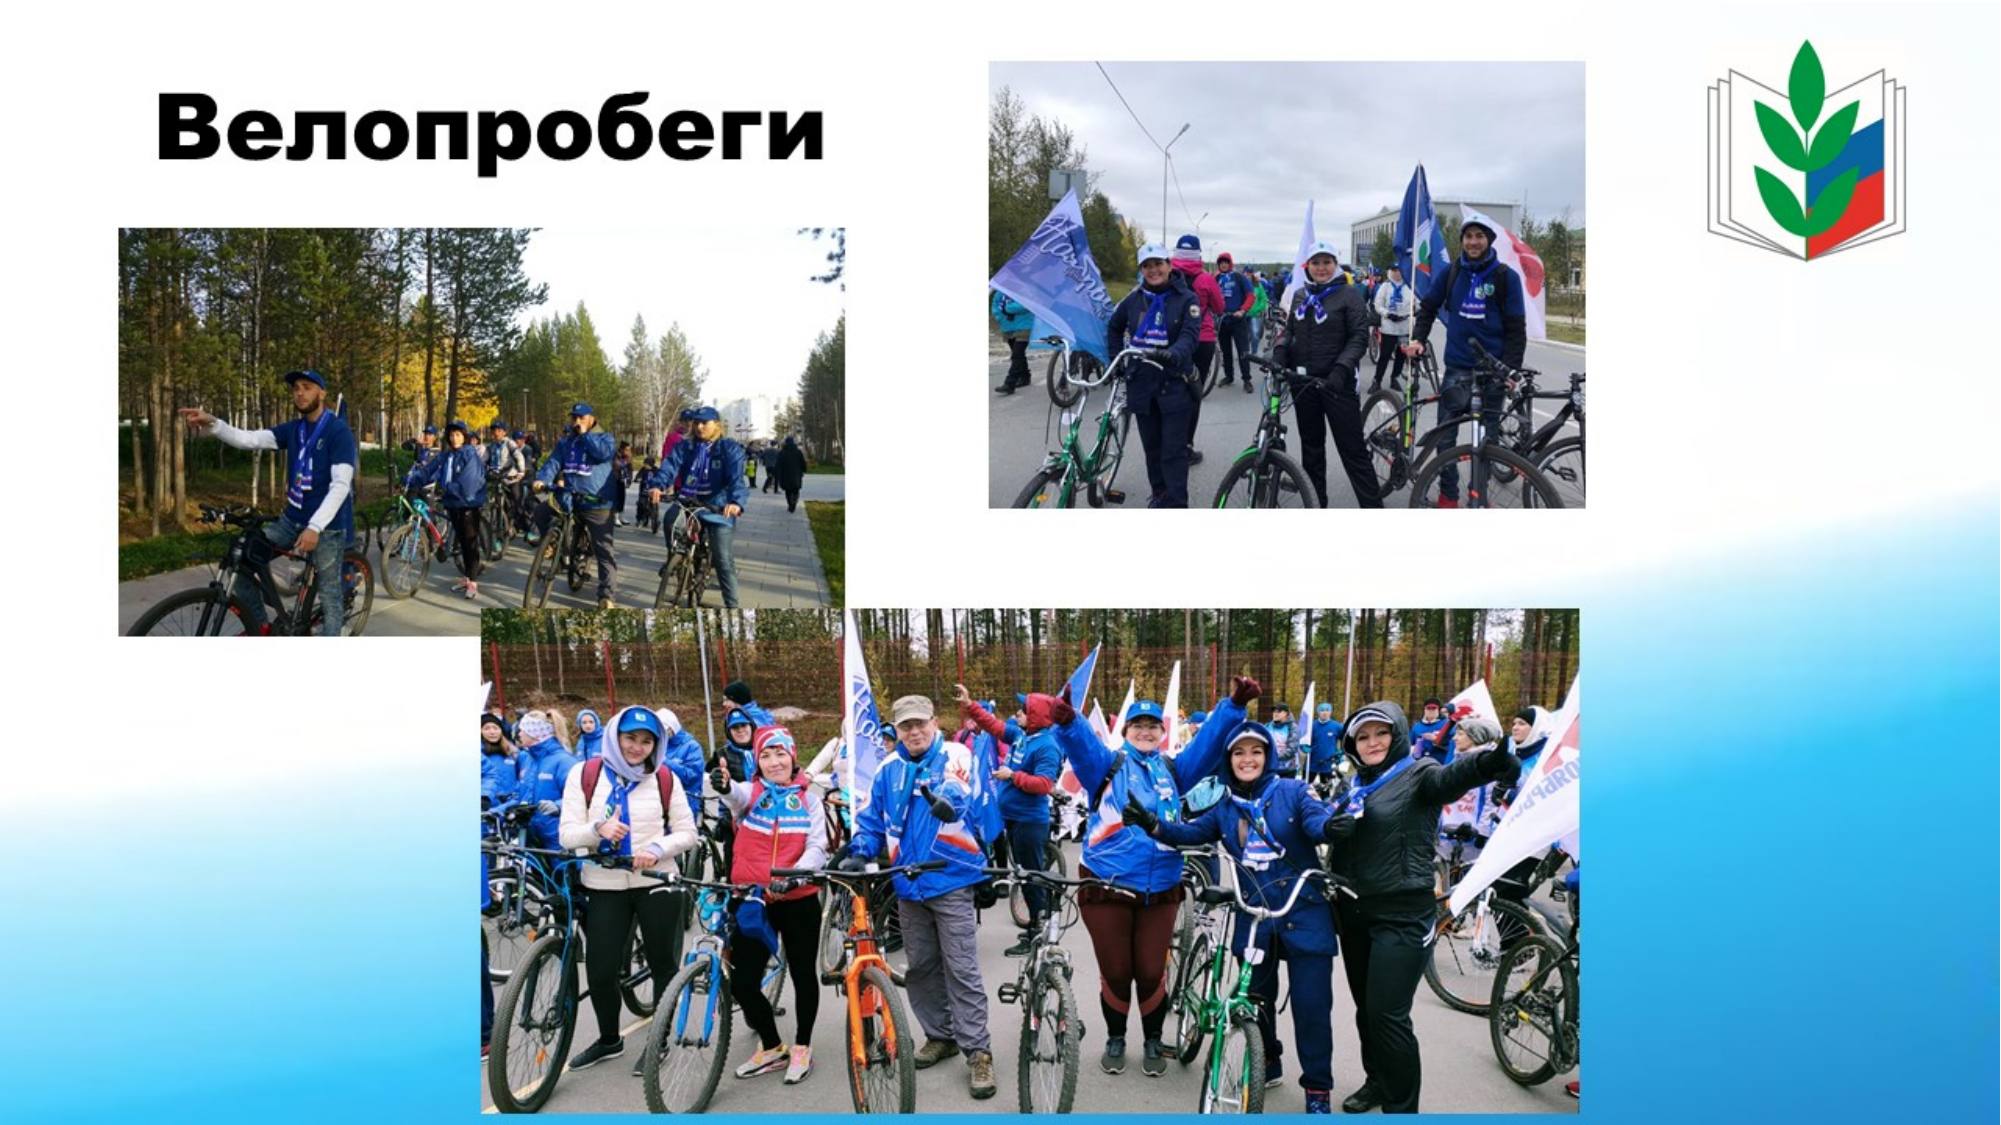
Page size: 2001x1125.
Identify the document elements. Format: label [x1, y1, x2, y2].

list [0, 2, 2000, 1125]
